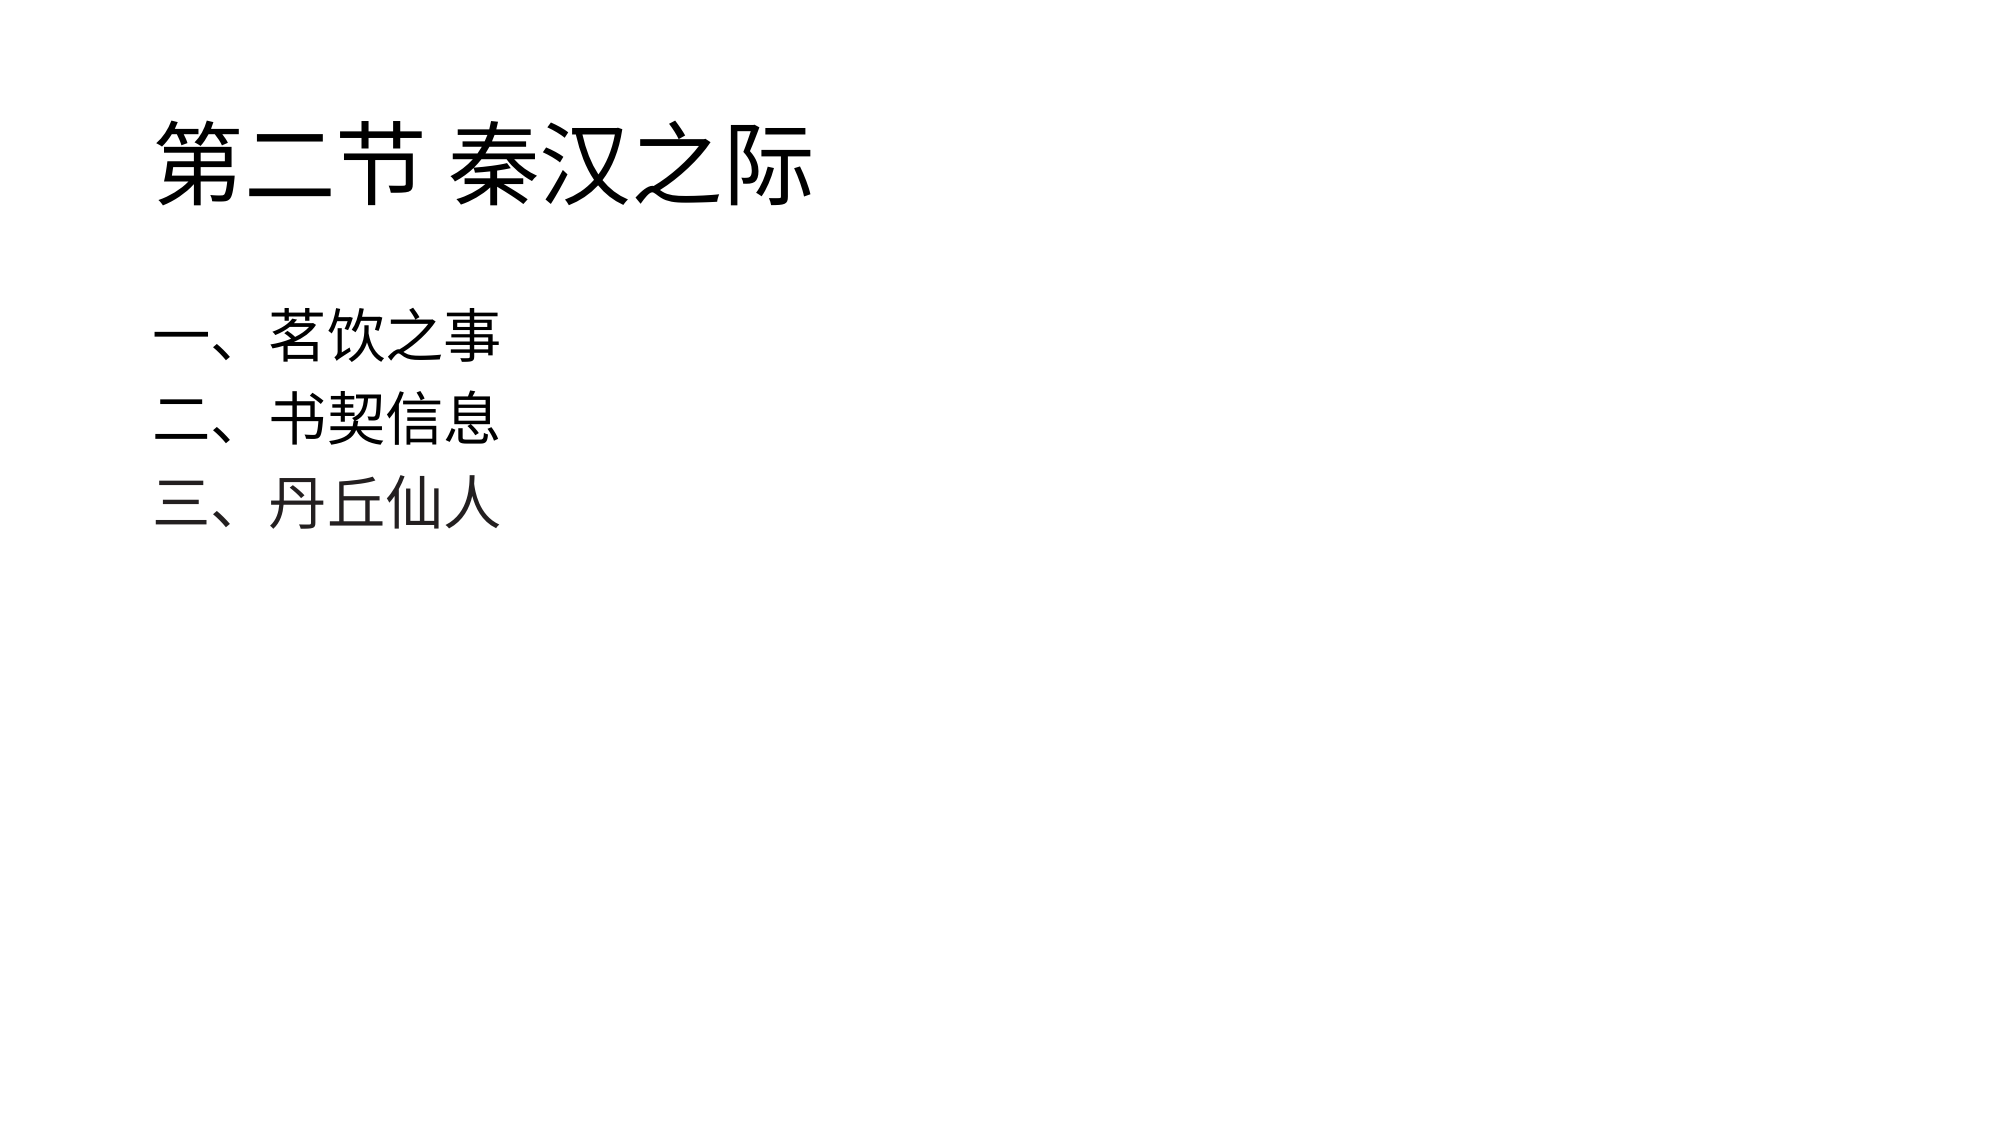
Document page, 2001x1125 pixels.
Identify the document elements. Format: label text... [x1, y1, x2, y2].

list 一、茗饮之事 二、书契信息 三、丹丘仙人 [137, 299, 1863, 1014]
title 第二节 秦汉之际 [137, 59, 1863, 278]
